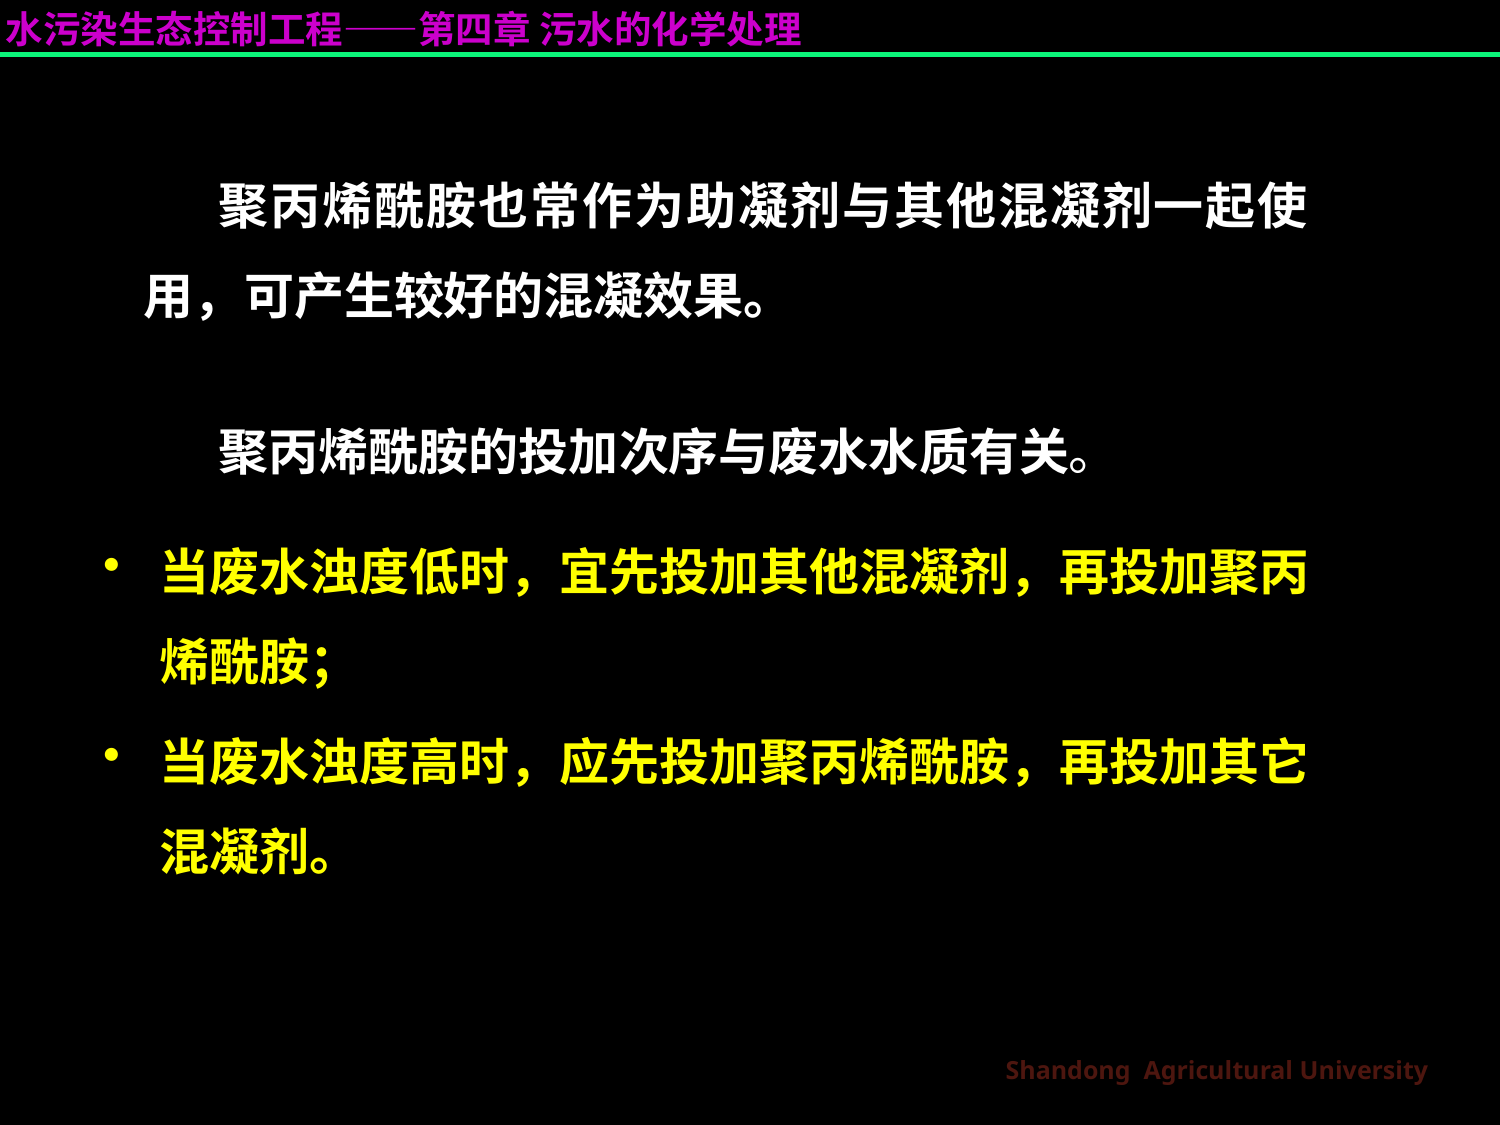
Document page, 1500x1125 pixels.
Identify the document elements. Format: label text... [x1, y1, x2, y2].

text_box 聚丙烯酰胺也常作为助凝剂与其他混凝剂一起使用，可产生较好的混凝效果。 聚丙烯酰胺的投加次序与废水水质有关。 [129, 137, 1323, 488]
text_box 当废水浊度低时，宜先投加其他混凝剂，再投加聚丙烯酰胺； 当废水浊度高时，应先投加聚丙烯酰胺，再投加其它混凝剂。 [88, 503, 1364, 929]
